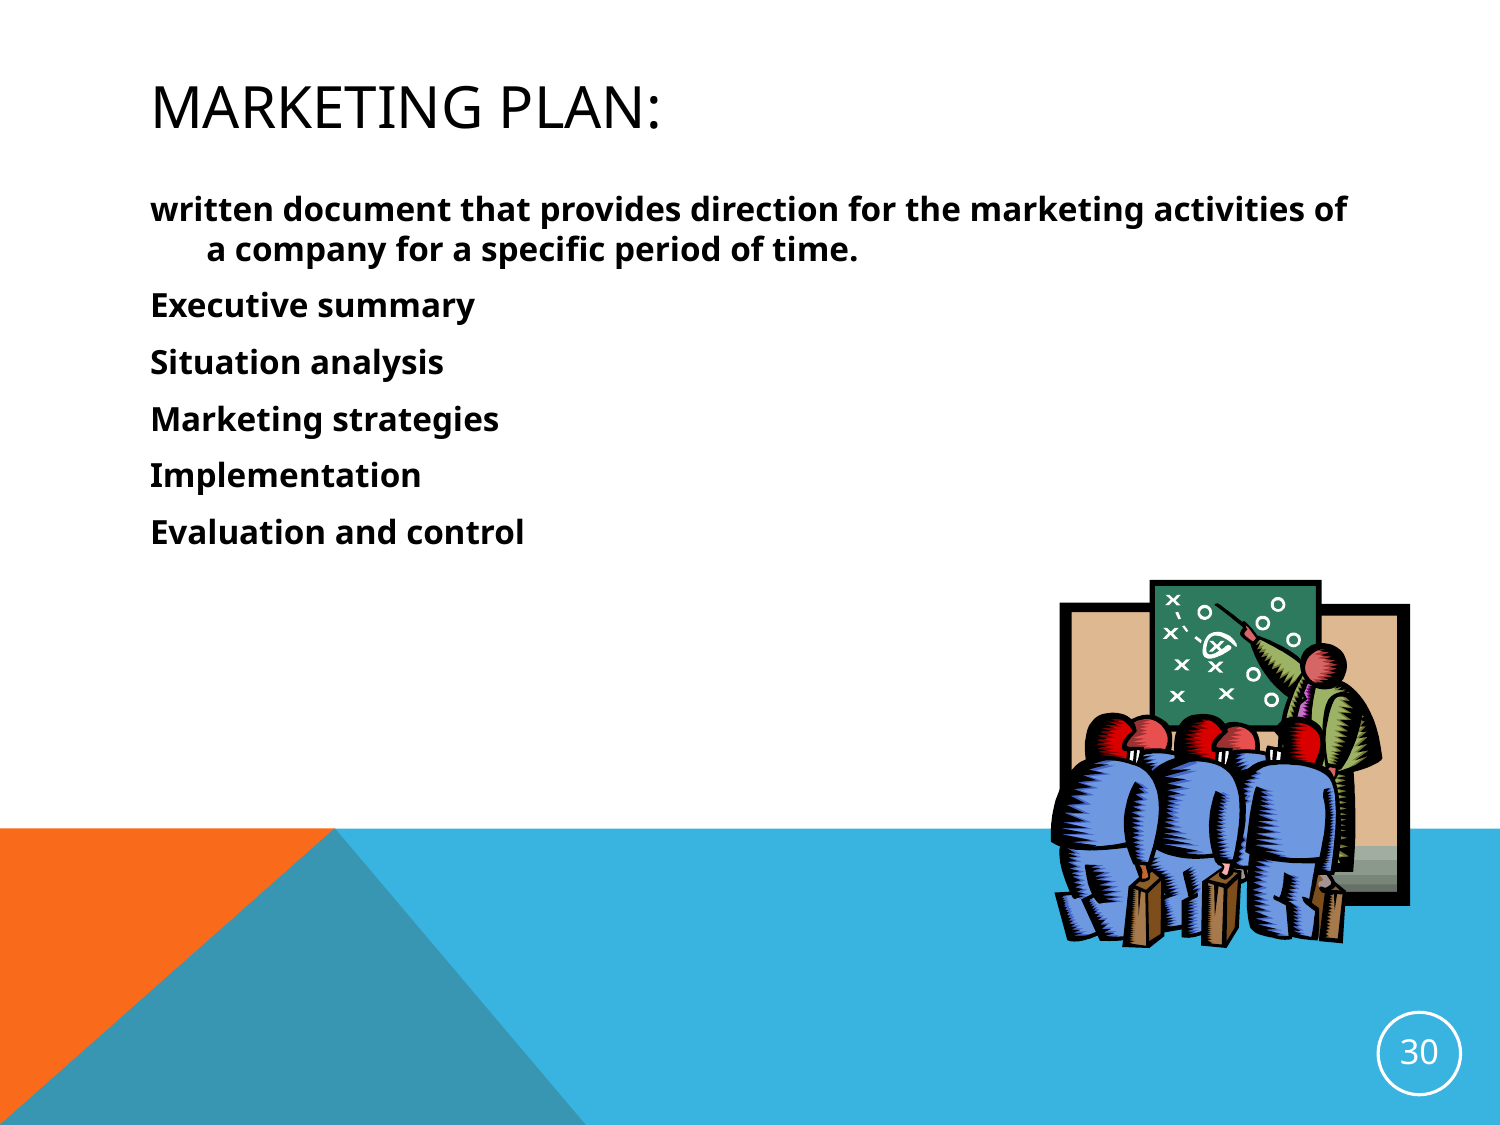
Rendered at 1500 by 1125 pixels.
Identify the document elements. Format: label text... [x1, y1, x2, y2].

slide_number 30 [1376, 1010, 1463, 1097]
list written document that provides direction for the marketing activities of a company for a specific period of time. Executive summary Situation analysis Marketing strategies Implementation Evaluation and control [135, 180, 1369, 768]
picture [1049, 574, 1416, 954]
title Marketing Plan: [135, 60, 1369, 150]
